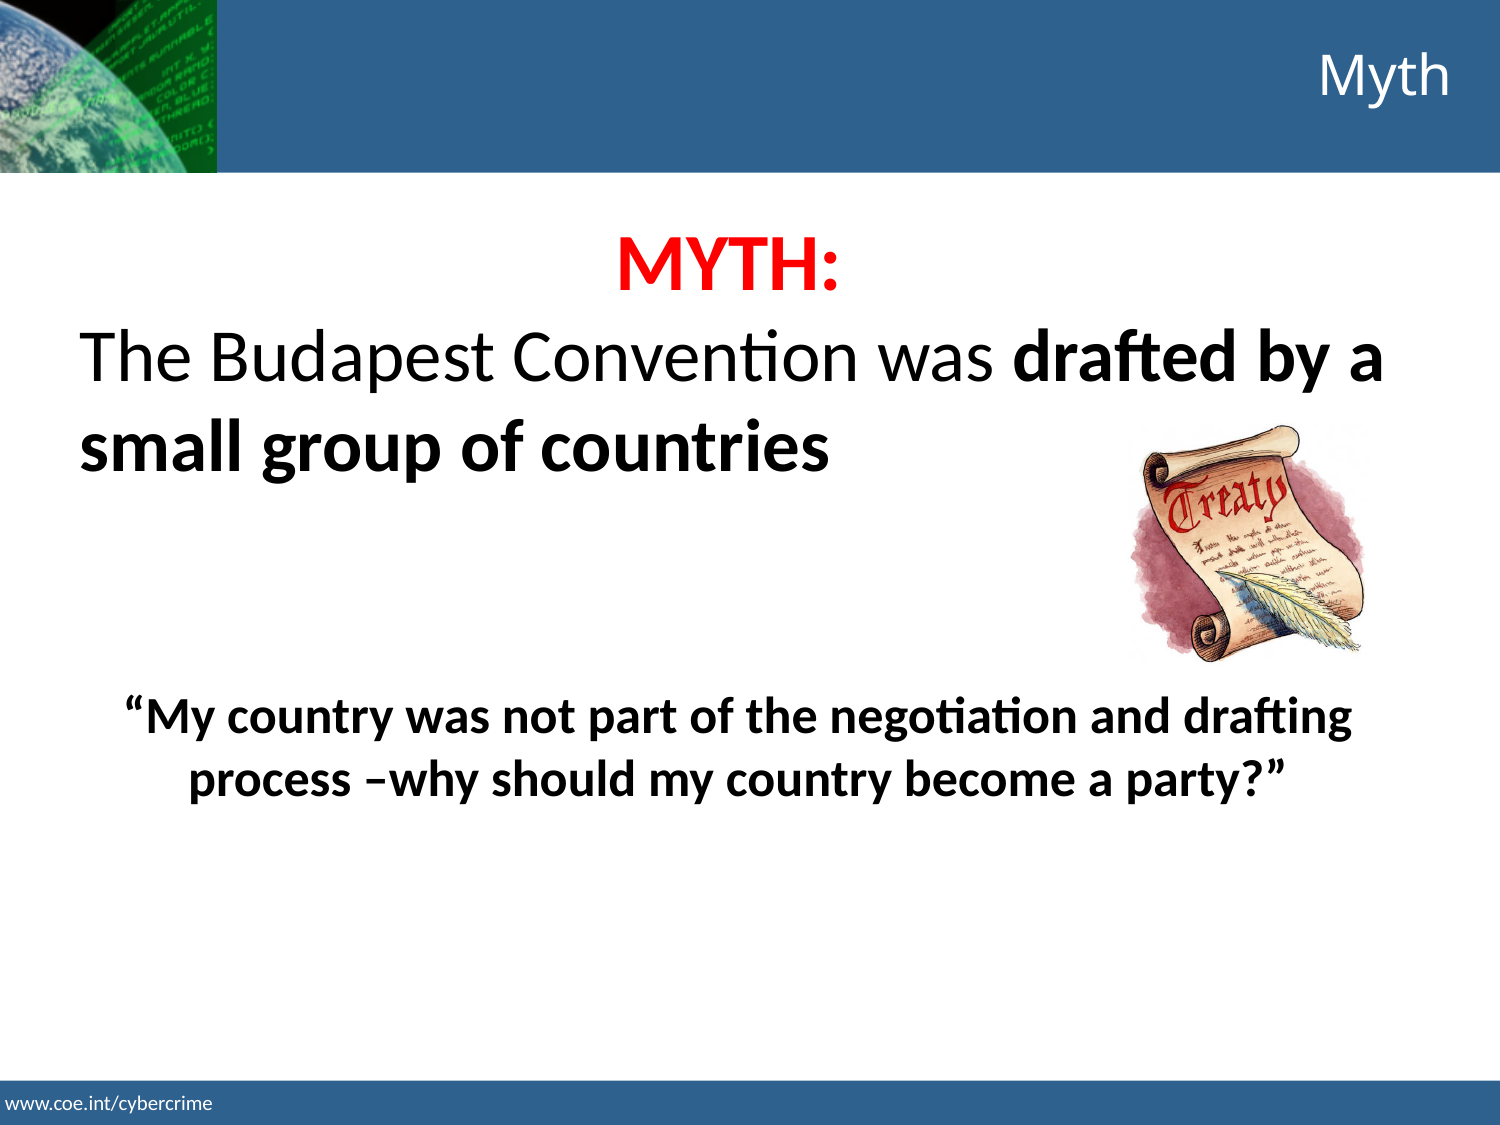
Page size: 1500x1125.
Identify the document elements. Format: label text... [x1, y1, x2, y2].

picture [1126, 423, 1370, 666]
text_box MYTH: The Budapest Convention was drafted by a small group of countries “My country was not part of the negotiation and drafting process –why should my country become a party?” [64, 202, 1412, 815]
text_box Myth [230, 31, 1483, 114]
picture [0, 0, 217, 173]
